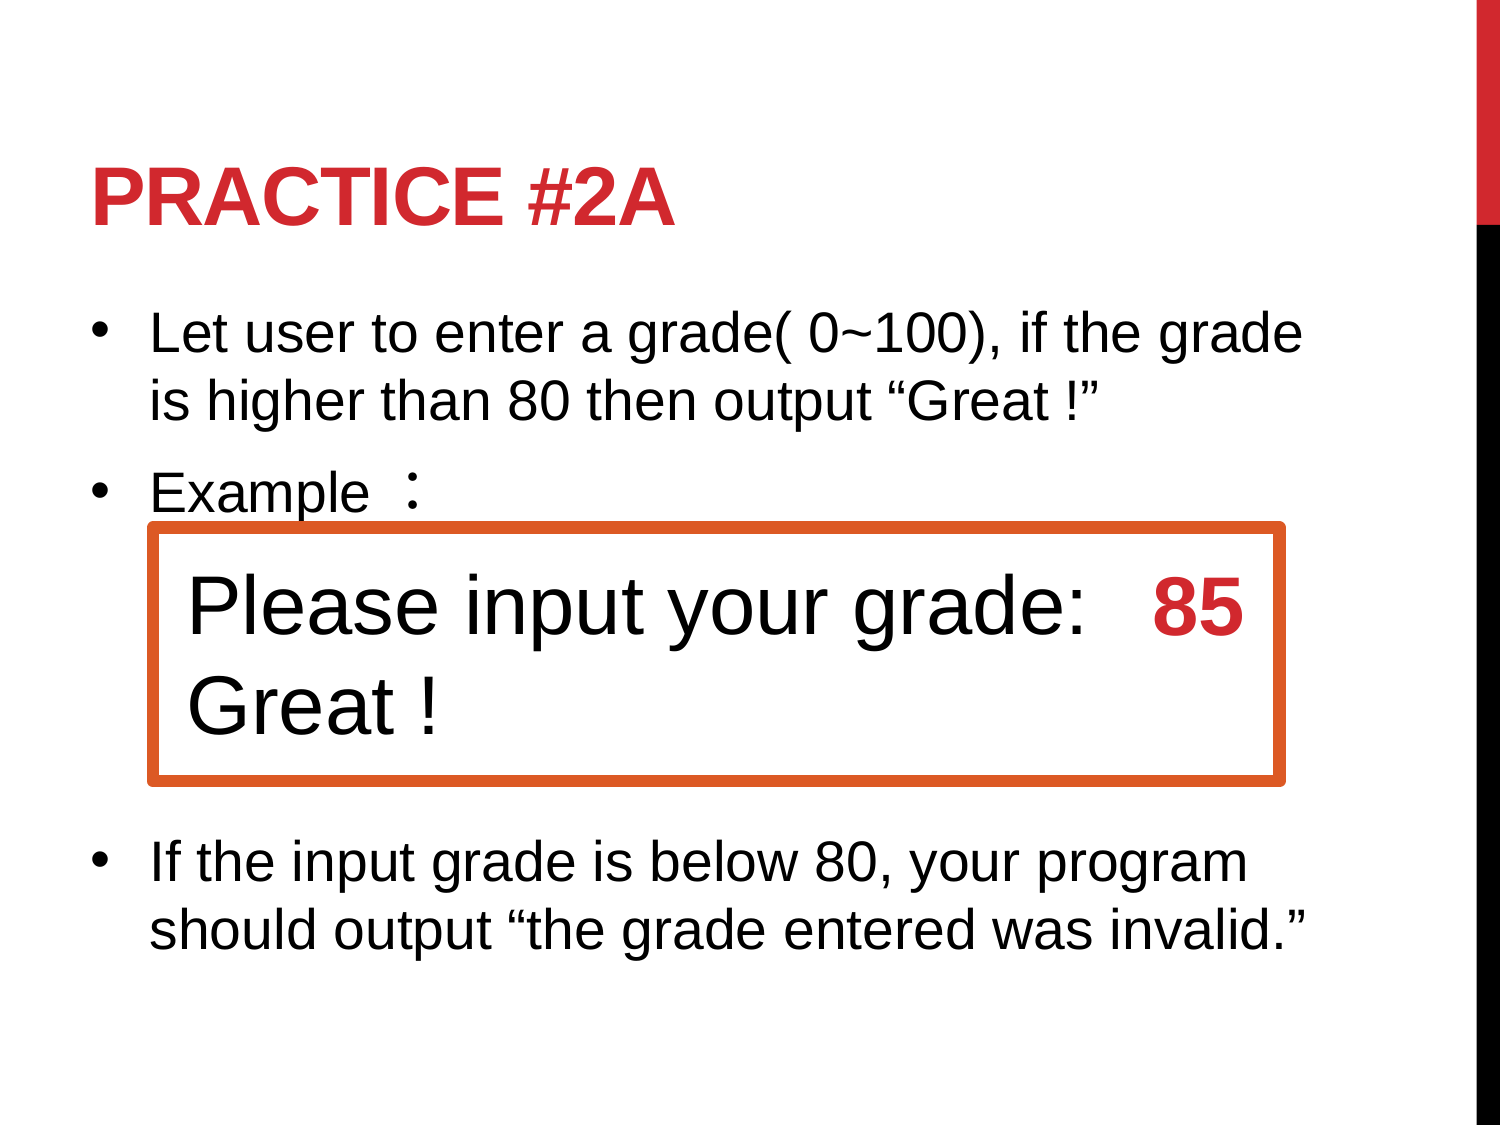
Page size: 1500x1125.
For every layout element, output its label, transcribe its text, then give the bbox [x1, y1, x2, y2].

text_box [151, 525, 1282, 783]
text_box Please input your grade: Great ! [171, 544, 1214, 759]
text_box 85 [1137, 544, 1260, 659]
list Let user to enter a grade( 0~100), if the grade is higher than 80 then output “Great !” Example： If the input grade is below 80, your program should output “the grade entered was invalid.” [75, 287, 1325, 1042]
title Practice #2A [75, 25, 1025, 250]
